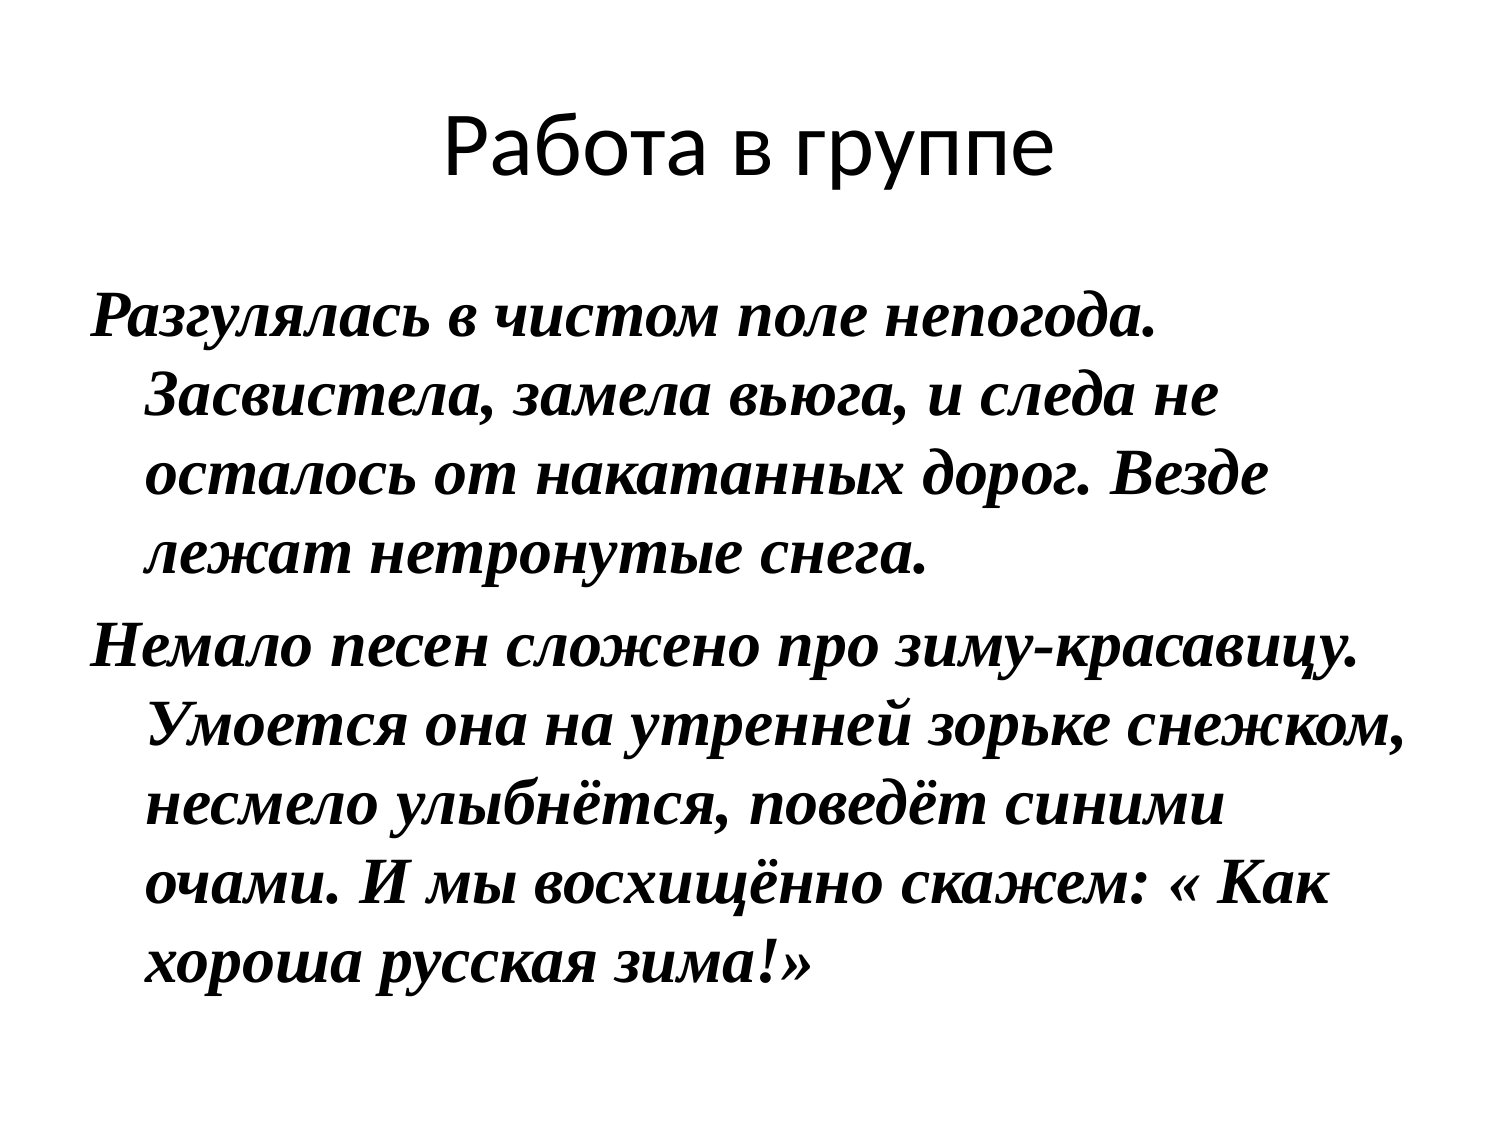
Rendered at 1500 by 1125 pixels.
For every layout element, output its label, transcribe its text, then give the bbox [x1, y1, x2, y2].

list Разгулялась в чистом поле непогода. Засвистела, замела вьюга, и следа не осталось от накатанных дорог. Везде лежат нетронутые снега. Немало песен сложено про зиму-красавицу. Умоется она на утренней зорьке снежком, несмело улыбнётся, поведёт синими очами. И мы восхищённо скажем: « Как хороша русская зима!» [75, 262, 1425, 1005]
title Работа в группе [75, 45, 1425, 233]
